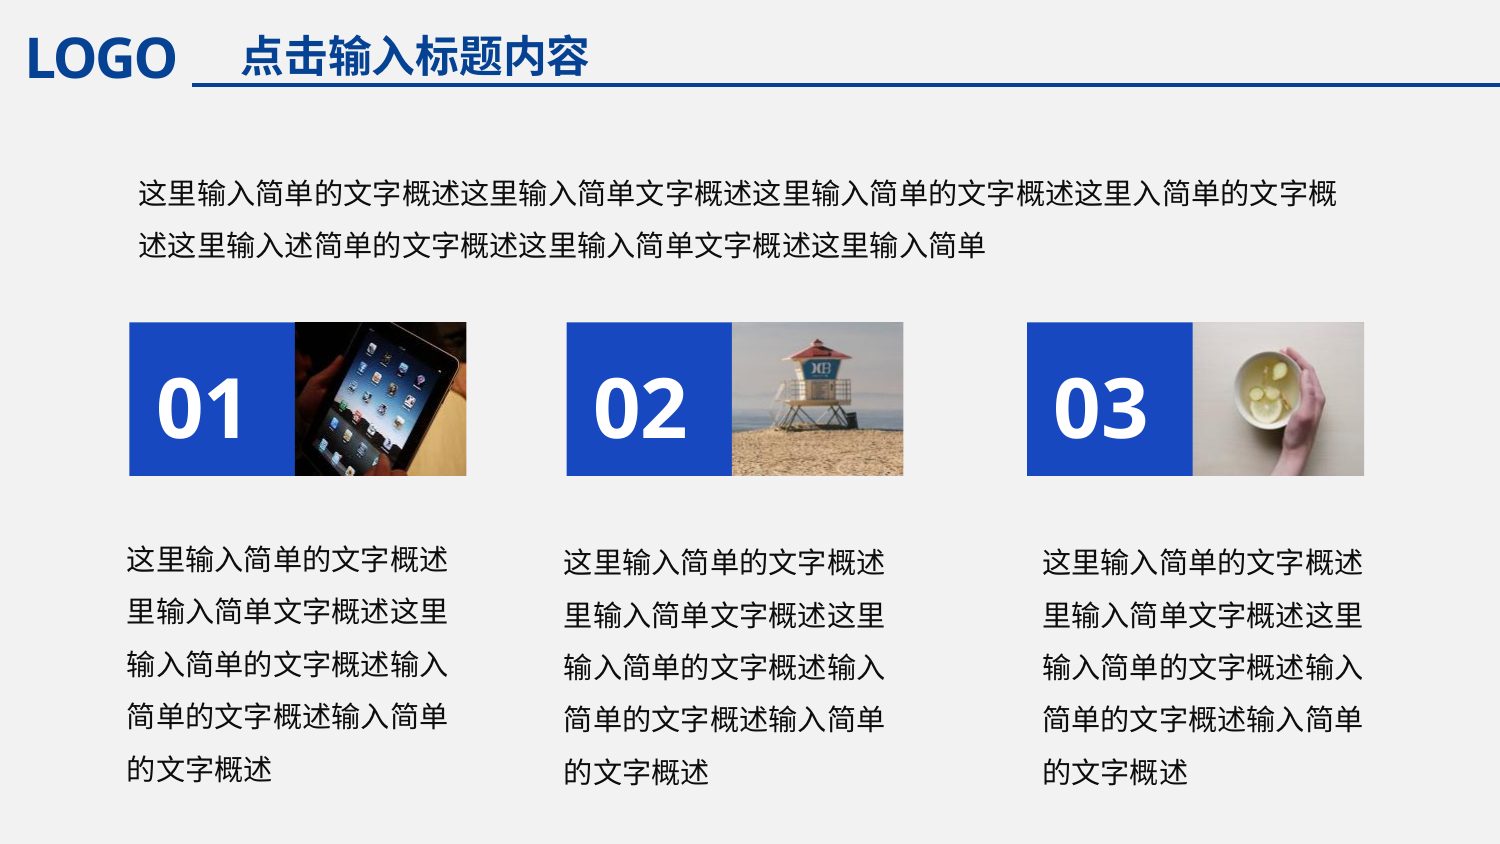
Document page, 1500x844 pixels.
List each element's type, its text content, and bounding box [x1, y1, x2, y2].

text_box 这里输入简单的文字概述里输入简单文字概述这里 输入简单的文字概述输入简单的文字概述输入简单的文字概述 [549, 519, 916, 797]
text_box [1192, 321, 1365, 477]
text_box 点击输入标题内容 [213, 21, 618, 85]
text_box [731, 321, 904, 477]
text_box 这里输入简单的文字概述里输入简单文字概述这里 输入简单的文字概述输入简单的文字概述输入简单的文字概述 [112, 516, 479, 794]
text_box [128, 321, 294, 477]
text_box LOGO [9, 14, 219, 97]
text_box 02 [578, 348, 726, 463]
text_box [1026, 321, 1192, 477]
text_box 01 [141, 348, 289, 463]
text_box 这里输入简单的文字概述里输入简单文字概述这里 输入简单的文字概述输入简单的文字概述输入简单的文字概述 [1027, 519, 1394, 797]
text_box [565, 321, 731, 477]
text_box [294, 321, 467, 477]
text_box 03 [1039, 348, 1187, 463]
text_box 这里输入简单的文字概述这里输入简单文字概述这里输入简单的文字概述这里入简单的文字概述这里输入述简单的文字概述这里输入简单文字概述这里输入简单 [123, 150, 1365, 270]
